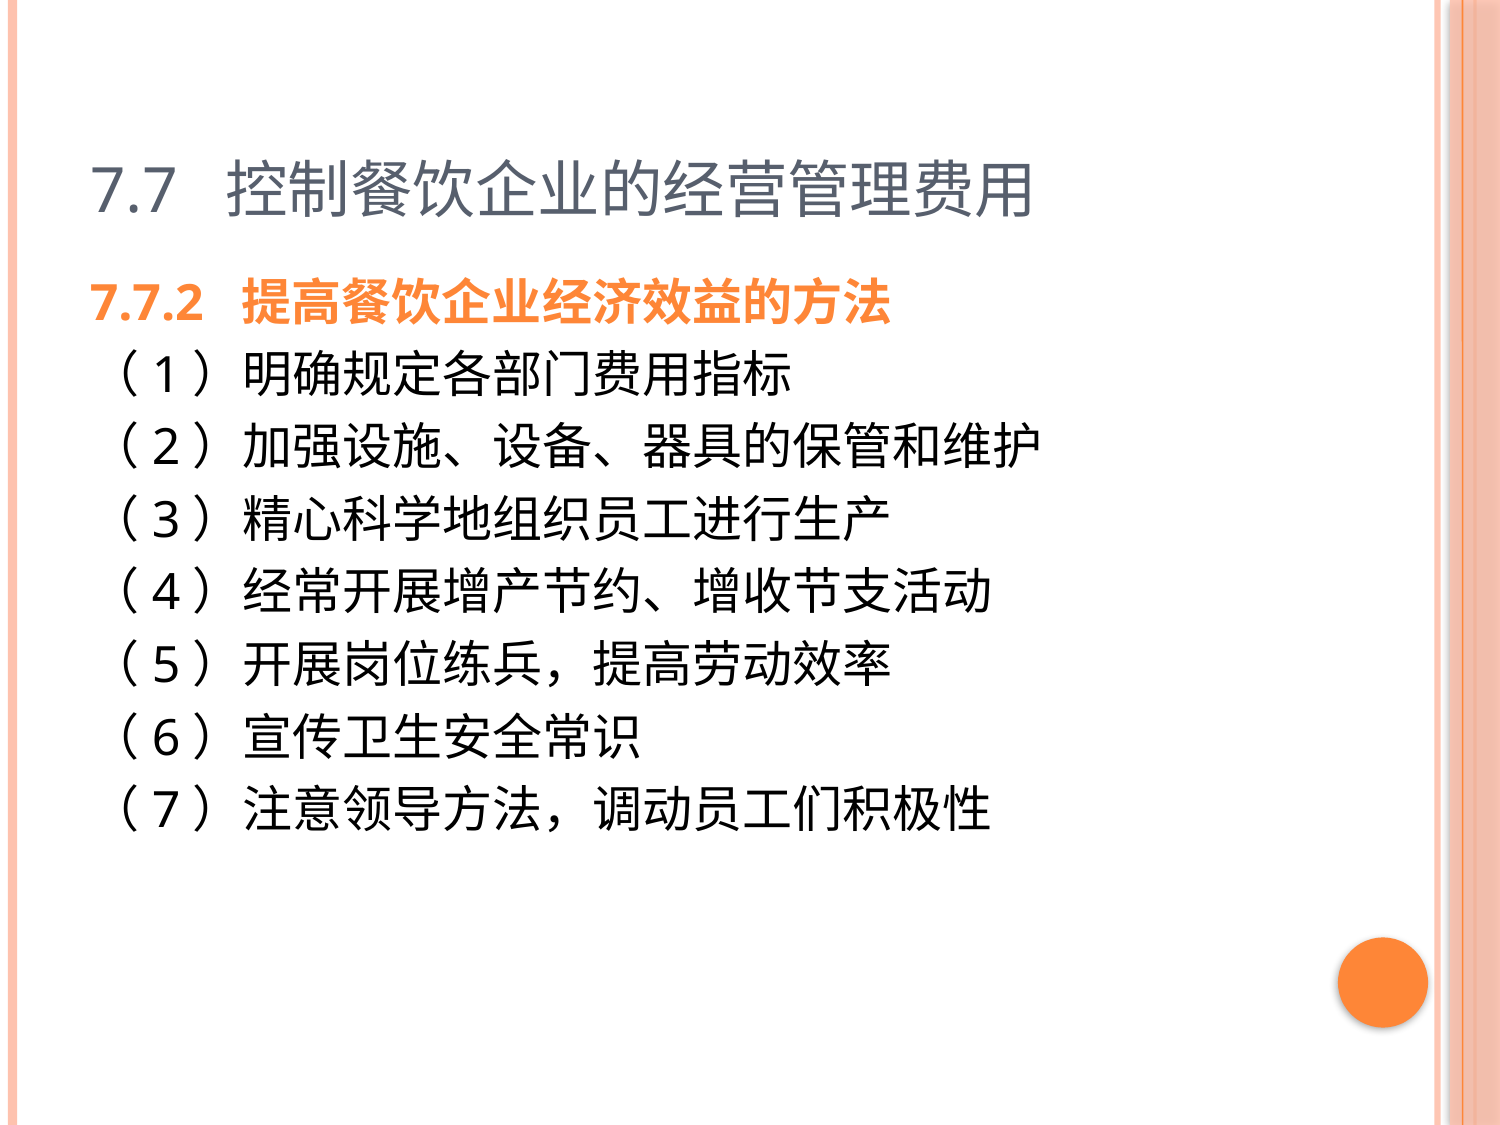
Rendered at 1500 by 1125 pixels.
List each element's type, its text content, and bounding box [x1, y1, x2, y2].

list 7.7.2 提高餐饮企业经济效益的方法 （1）明确规定各部门费用指标 （2）加强设施、设备、器具的保管和维护 （3）精心科学地组织员工进行生产 （4）经常开展增产节约、增收节支活动 （5）开展岗位练兵，提高劳动效率 （6）宣传卫生安全常识 （7）注意领导方法，调动员工们积极性 [74, 262, 1395, 1063]
title 7.7 控制餐饮企业的经营管理费用 [75, 45, 1300, 233]
